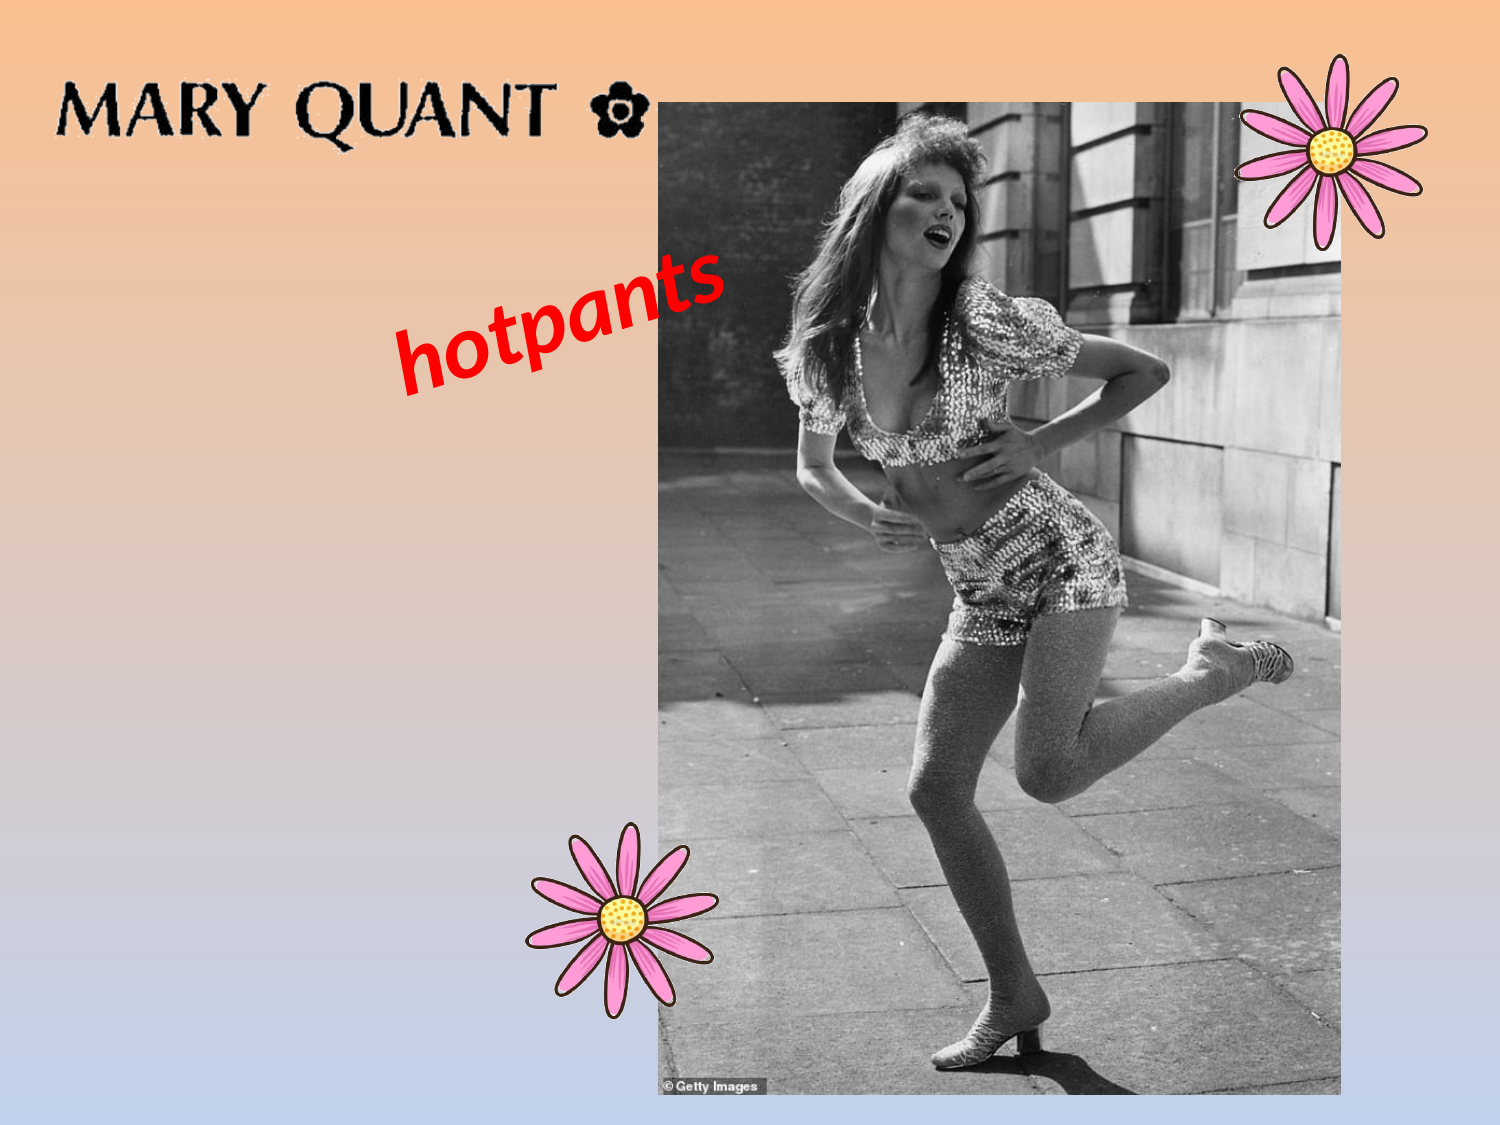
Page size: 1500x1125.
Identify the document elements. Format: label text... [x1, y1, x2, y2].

picture [0, 1, 1428, 1095]
text_box hotpants [361, 216, 653, 427]
